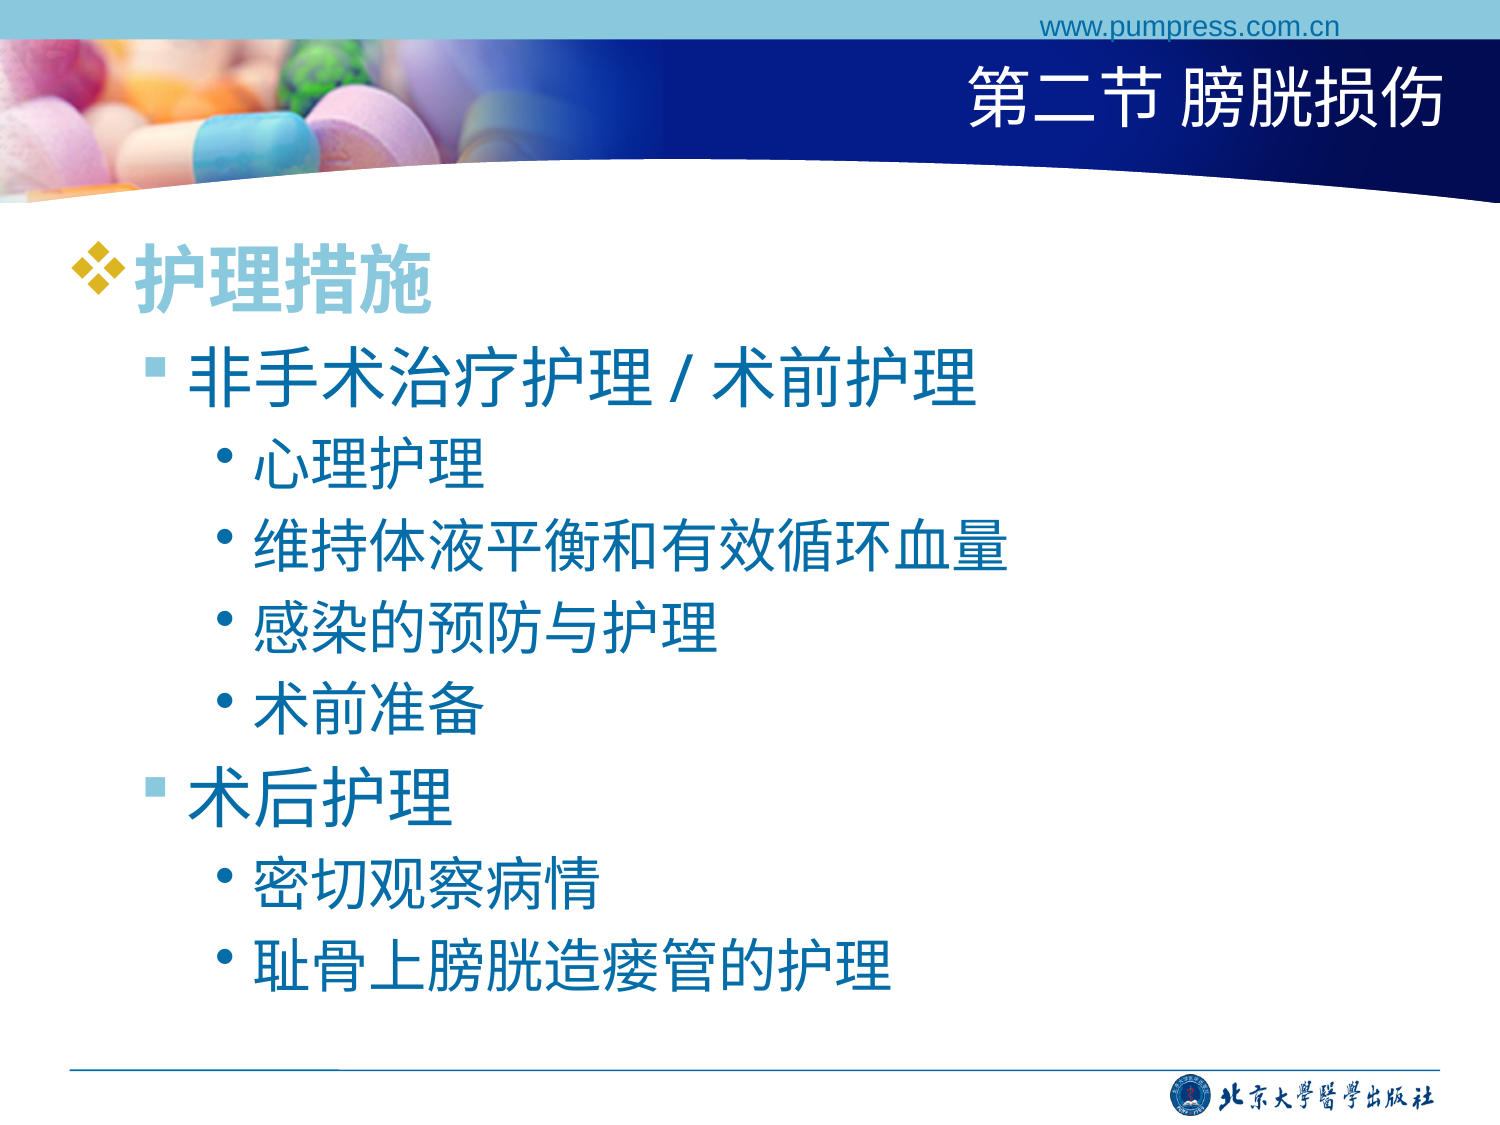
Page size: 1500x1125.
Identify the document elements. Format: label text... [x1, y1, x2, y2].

picture [0, 40, 1500, 203]
slide_number www.pumpress.com.cn [1025, 0, 1463, 38]
picture [1170, 1074, 1436, 1118]
list 护理措施 非手术治疗护理/术前护理 心理护理 维持体液平衡和有效循环血量 感染的预防与护理 术前准备 术后护理 密切观察病情 耻骨上膀胱造瘘管的护理 [49, 224, 1463, 1026]
title 第二节 膀胱损伤 [137, 49, 1463, 143]
